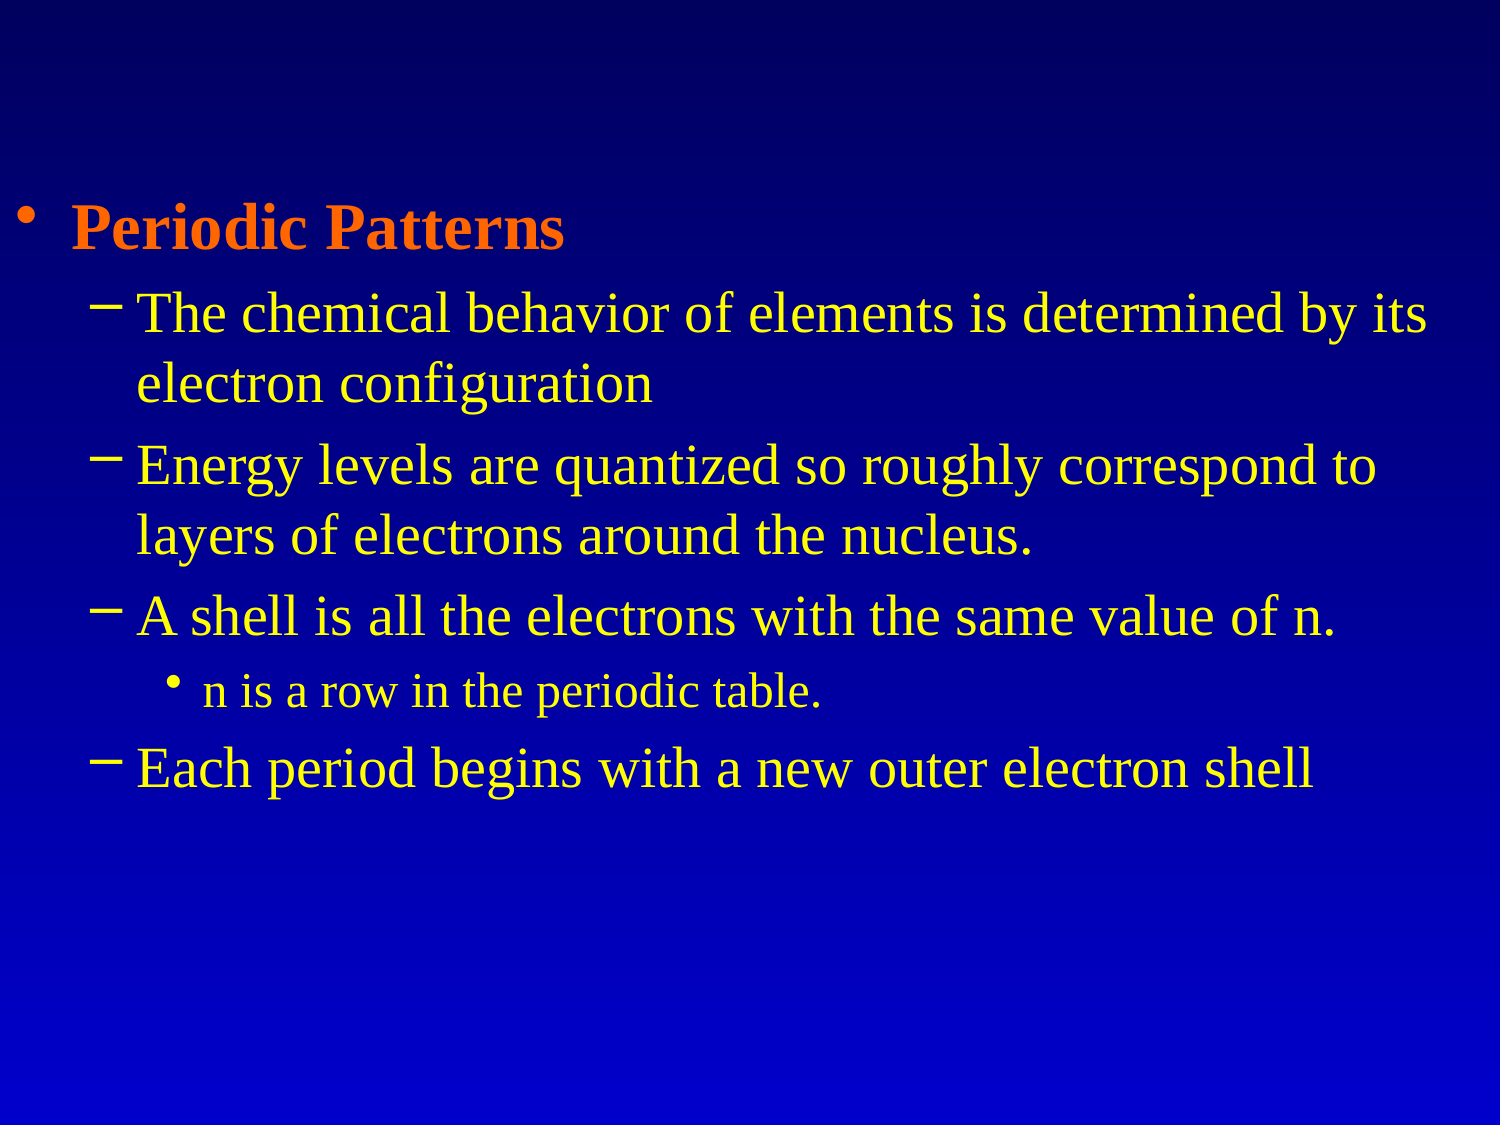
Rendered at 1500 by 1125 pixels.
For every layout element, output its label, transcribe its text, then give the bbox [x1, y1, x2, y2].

list Periodic Patterns The chemical behavior of elements is determined by its electron configuration Energy levels are quantized so roughly correspond to layers of electrons around the nucleus. A shell is all the electrons with the same value of n. n is a row in the periodic table. Each period begins with a new outer electron shell [0, 174, 1500, 1125]
